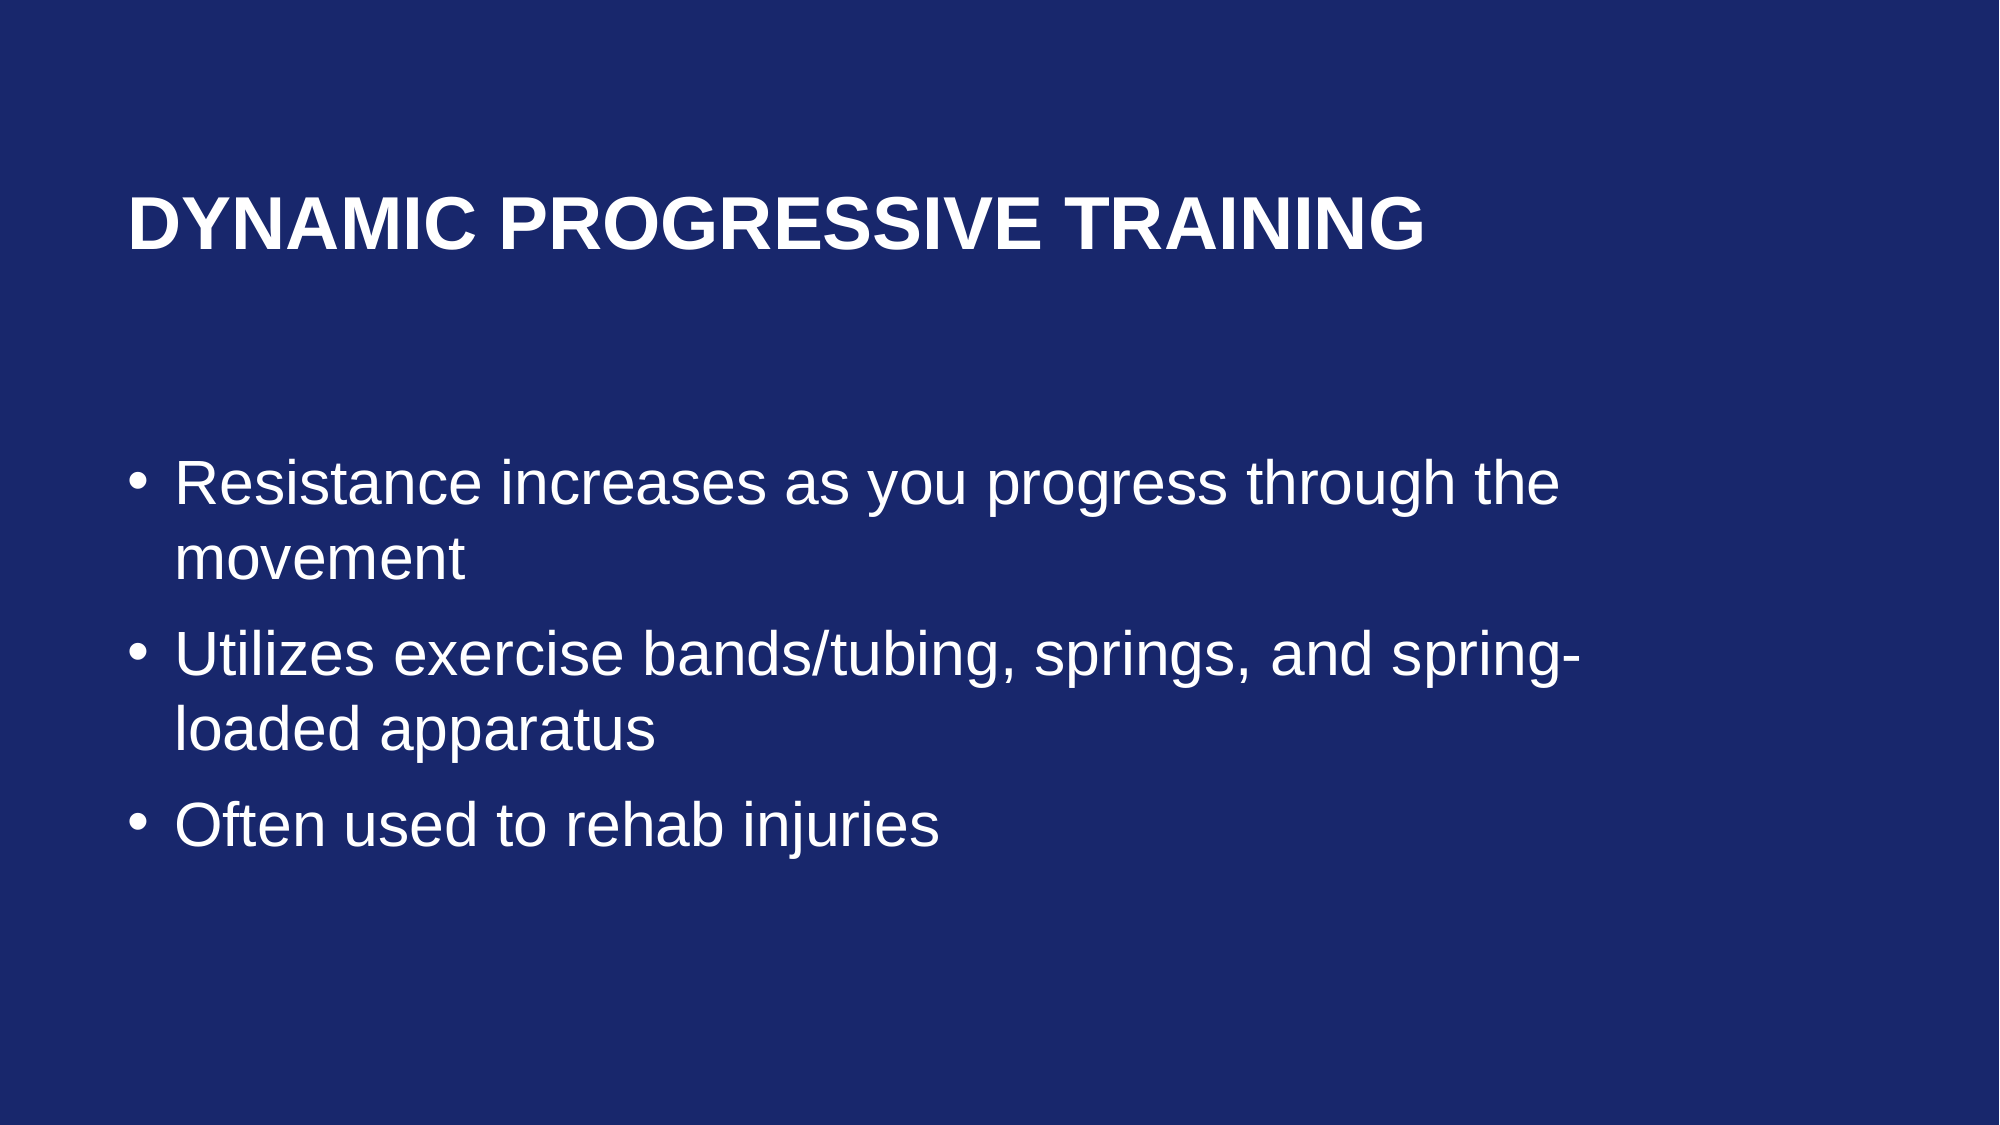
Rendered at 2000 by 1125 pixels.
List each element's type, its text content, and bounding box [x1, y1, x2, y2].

title Dynamic Progressive Training [112, 99, 1775, 339]
list Resistance increases as you progress through the movement Utilizes exercise bands/tubing, springs, and spring-loaded apparatus Often used to rehab injuries [112, 351, 1775, 950]
